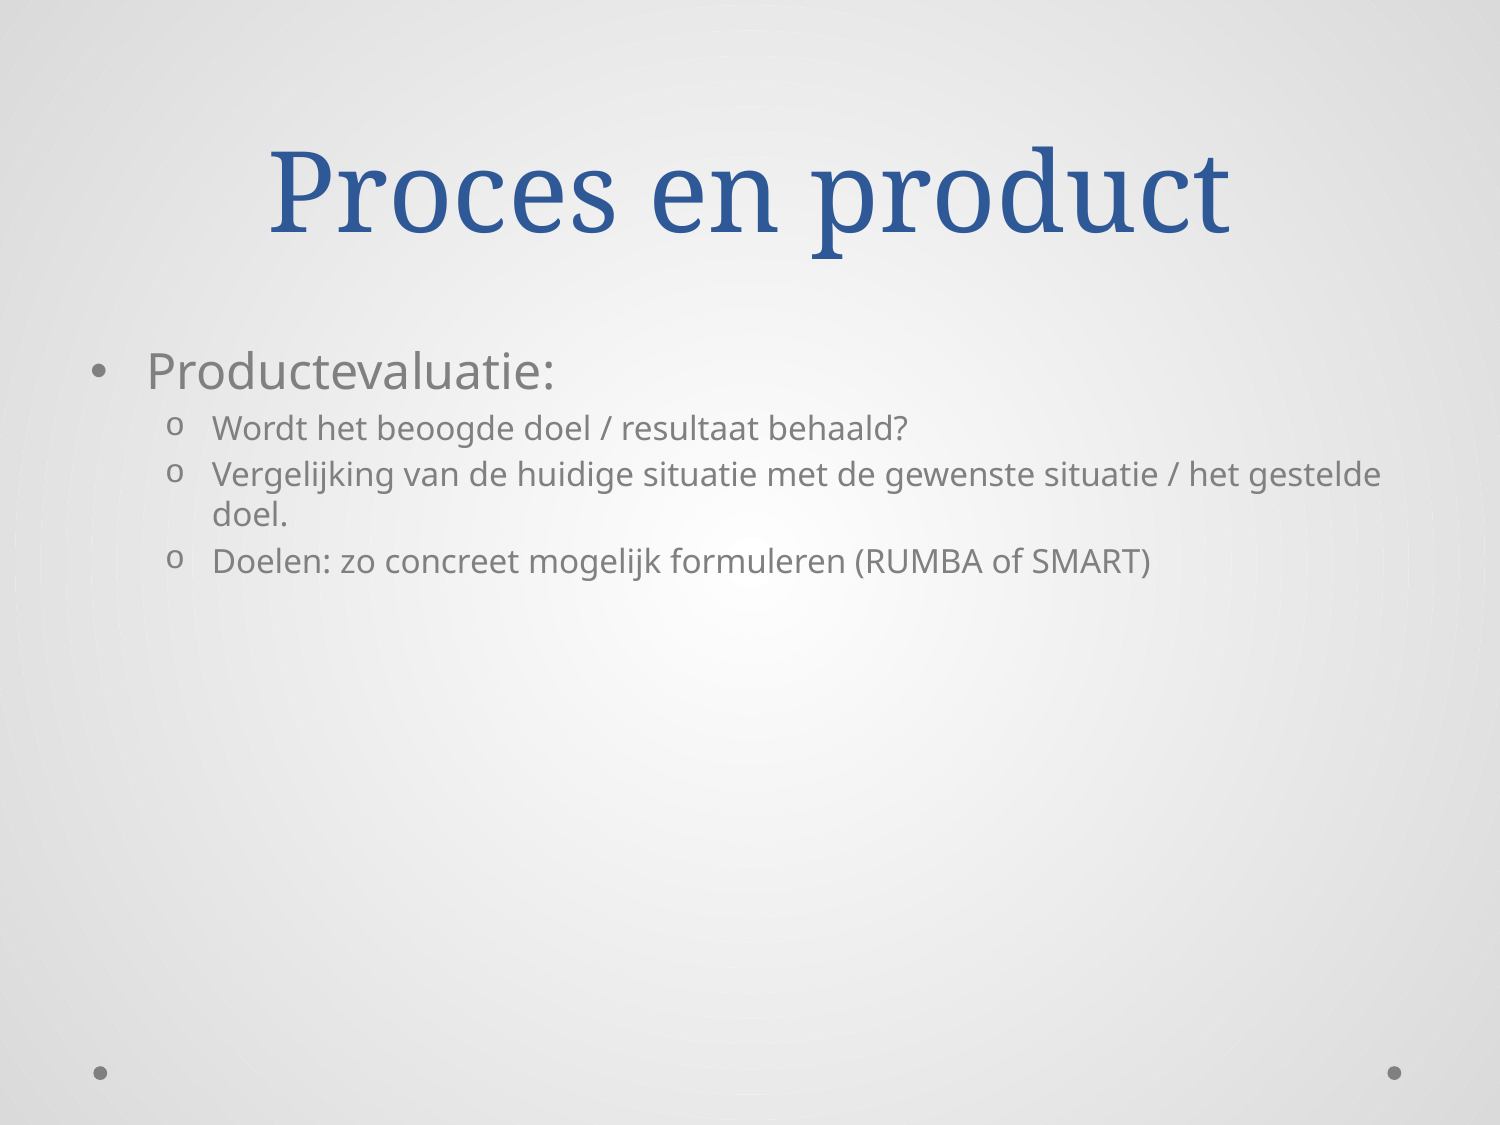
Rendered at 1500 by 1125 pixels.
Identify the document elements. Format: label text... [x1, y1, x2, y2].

list Productevaluatie: Wordt het beoogde doel / resultaat behaald? Vergelijking van de huidige situatie met de gewenste situatie / het gestelde doel. Doelen: zo concreet mogelijk formuleren (RUMBA of SMART) [75, 262, 1425, 1005]
title Proces en product [75, 0, 1425, 262]
